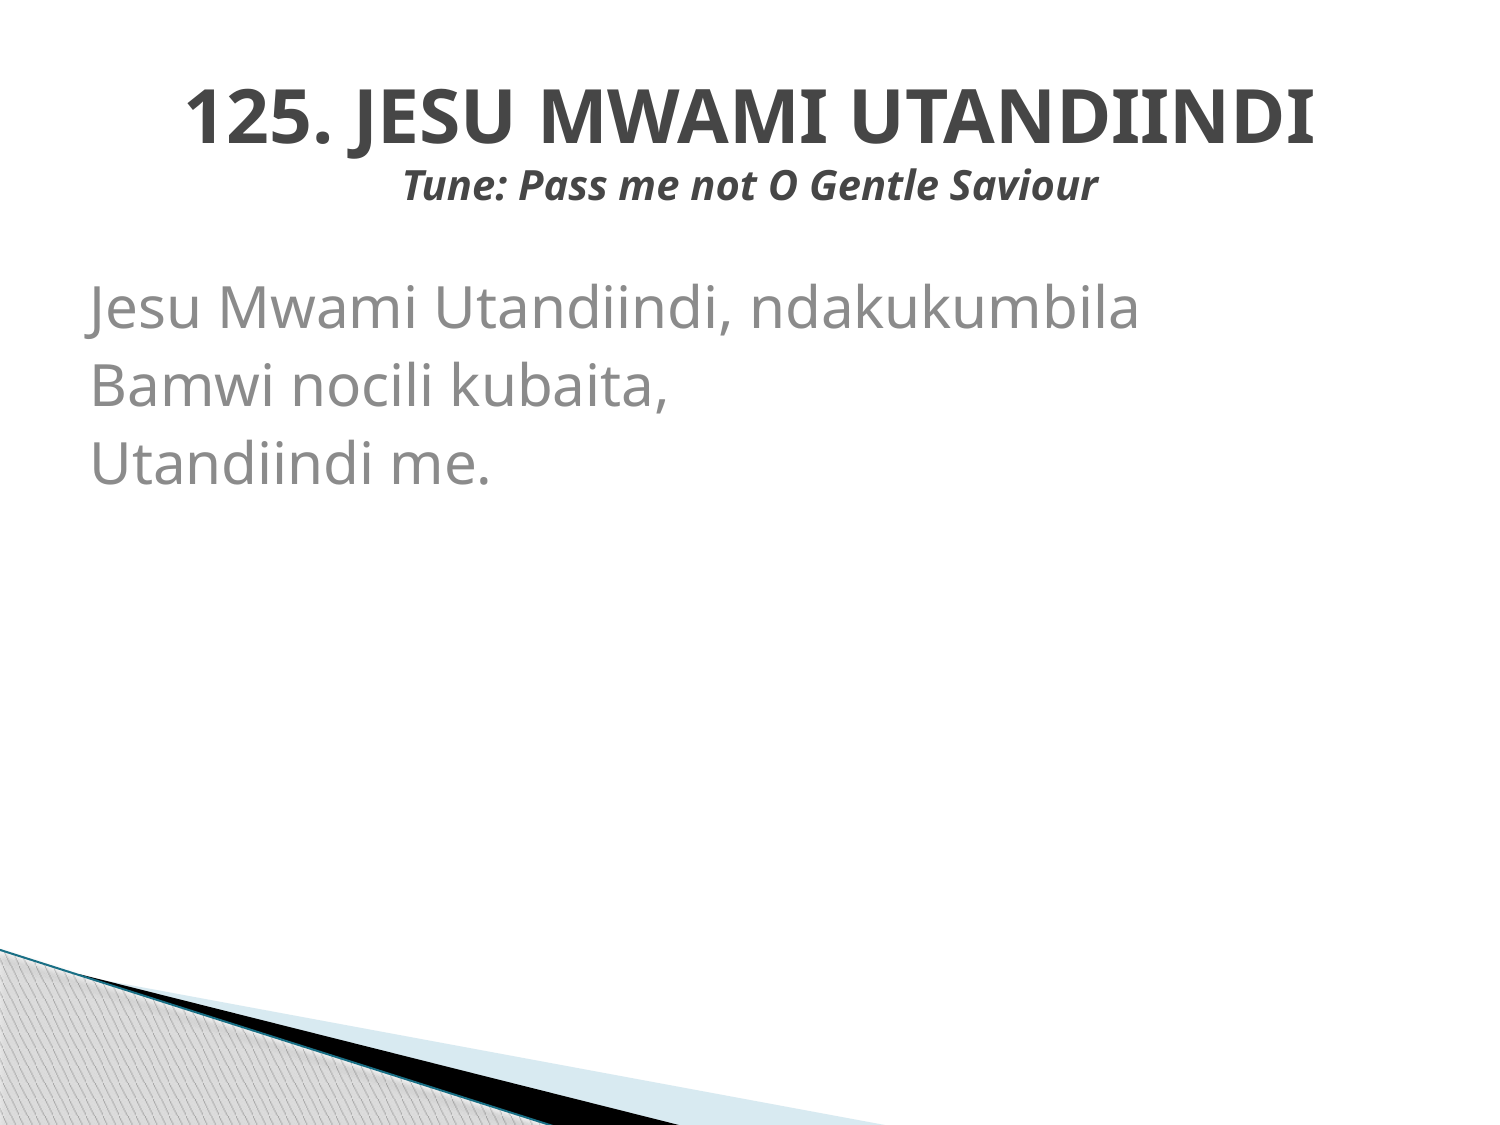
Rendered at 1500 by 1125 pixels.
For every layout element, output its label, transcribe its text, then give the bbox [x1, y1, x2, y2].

list Jesu Mwami Utandiindi, ndakukumbila Bamwi nocili kubaita, Utandiindi me. [75, 262, 1263, 1005]
title 125. JESU MWAMI UTANDIINDI Tune: Pass me not O Gentle Saviour [75, 45, 1425, 233]
